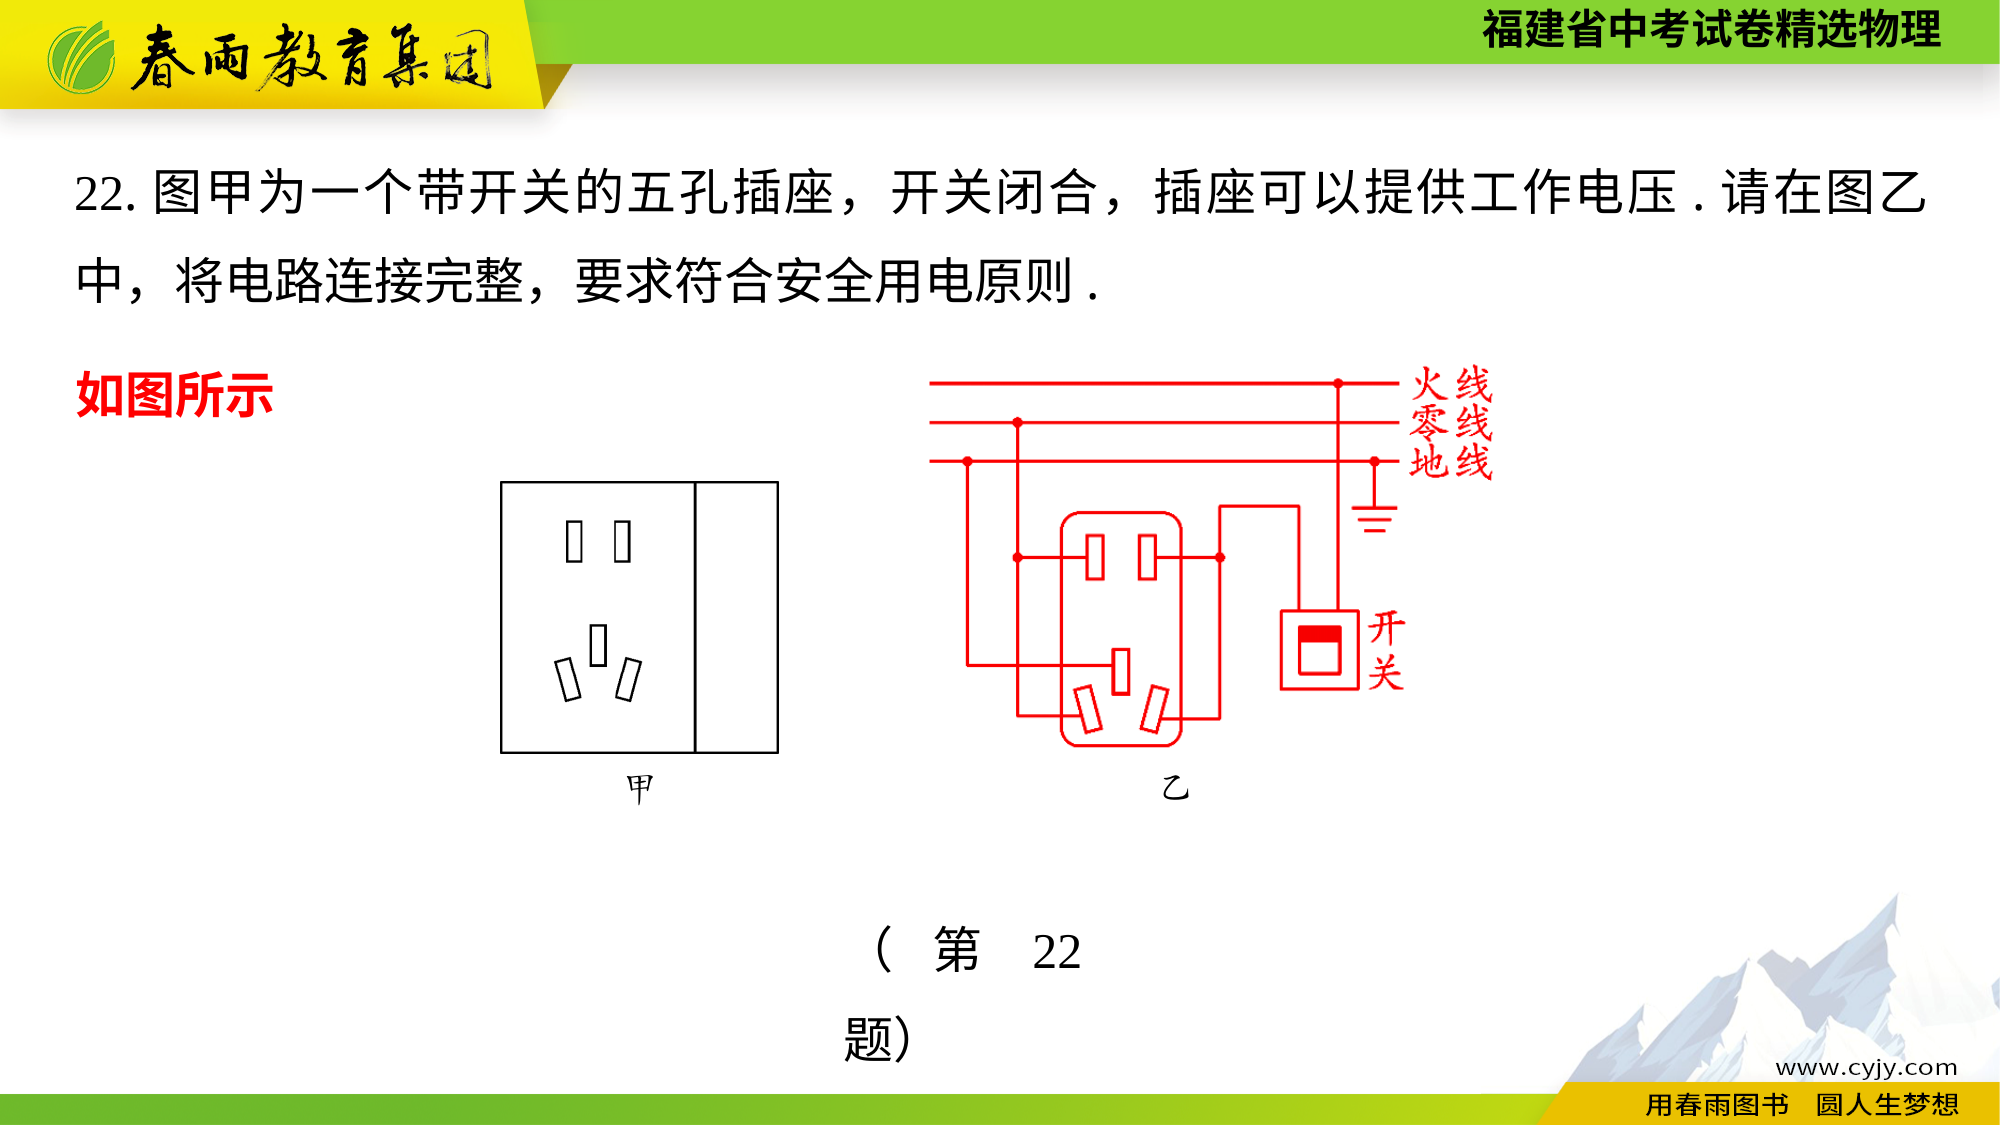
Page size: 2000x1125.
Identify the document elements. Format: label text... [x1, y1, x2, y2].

text_box （第22题） [829, 881, 1109, 987]
list 22.图甲为一个带开关的五孔插座，开关闭合，插座可以提供工作电压.请在图乙中，将电路连接完整，要求符合安全用电原则. [59, 122, 1944, 308]
text_box 如图所示 [60, 326, 291, 431]
picture [0, 0, 2000, 1125]
